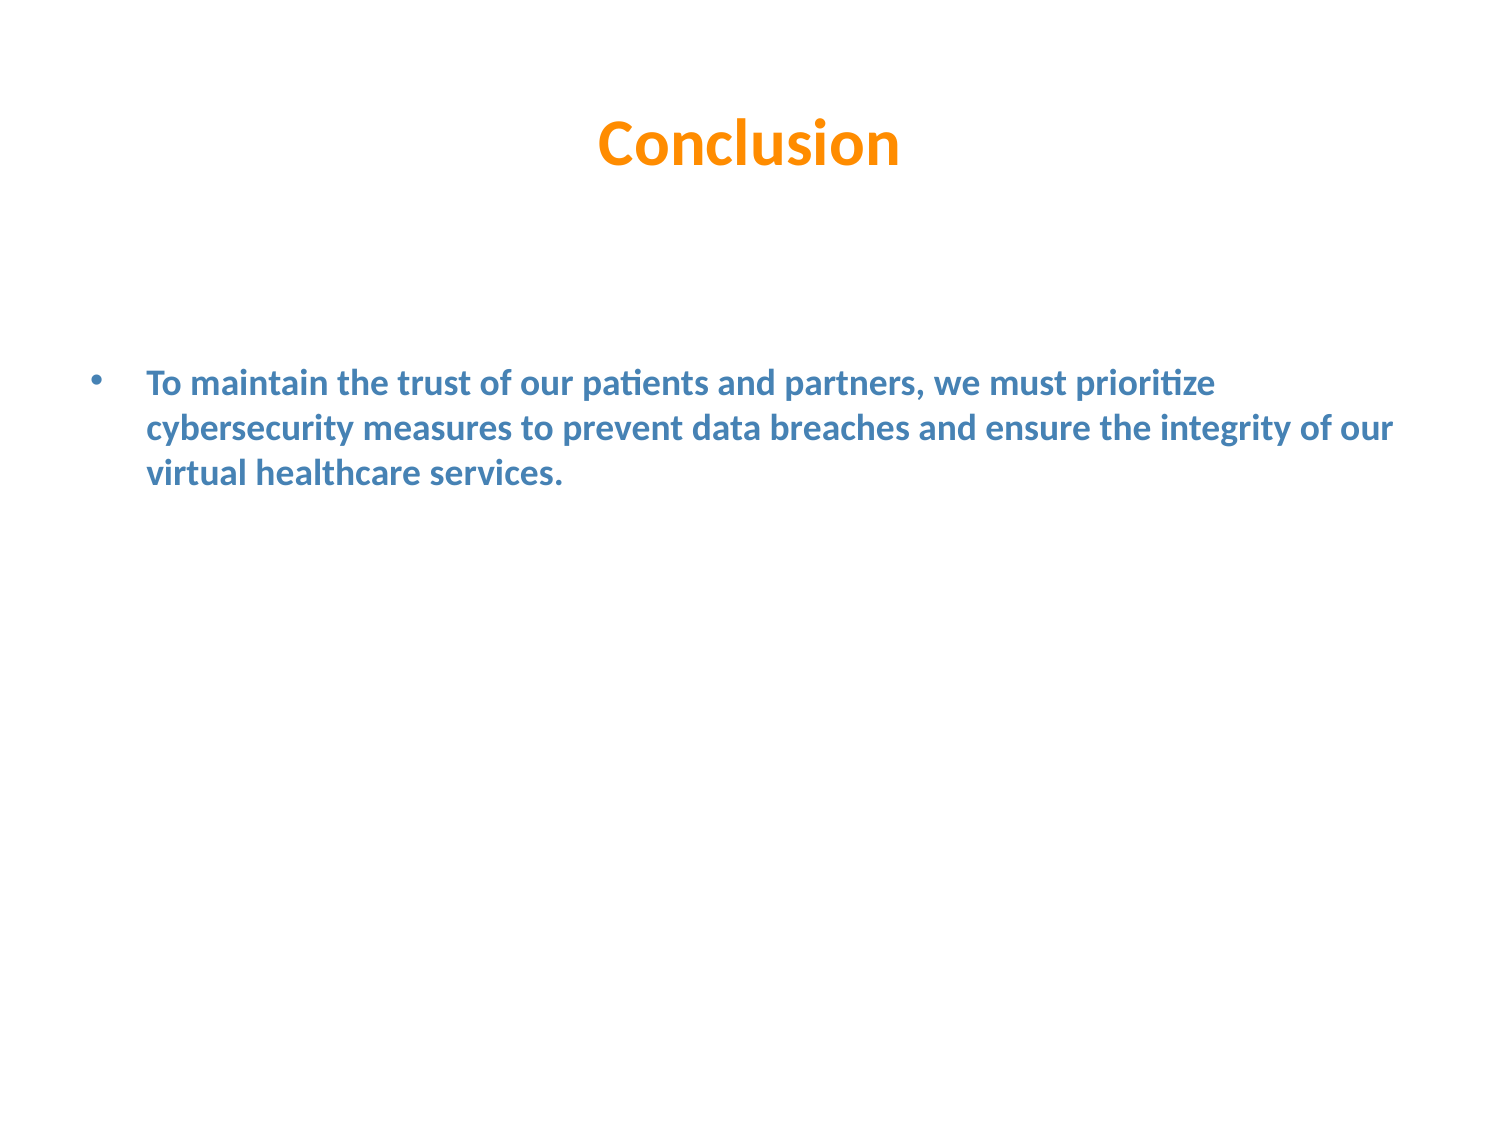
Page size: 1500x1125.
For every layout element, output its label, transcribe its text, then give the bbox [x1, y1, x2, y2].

title Conclusion [75, 45, 1425, 233]
list To maintain the trust of our patients and partners, we must prioritize cybersecurity measures to prevent data breaches and ensure the integrity of our virtual healthcare services. [75, 262, 1425, 1005]
